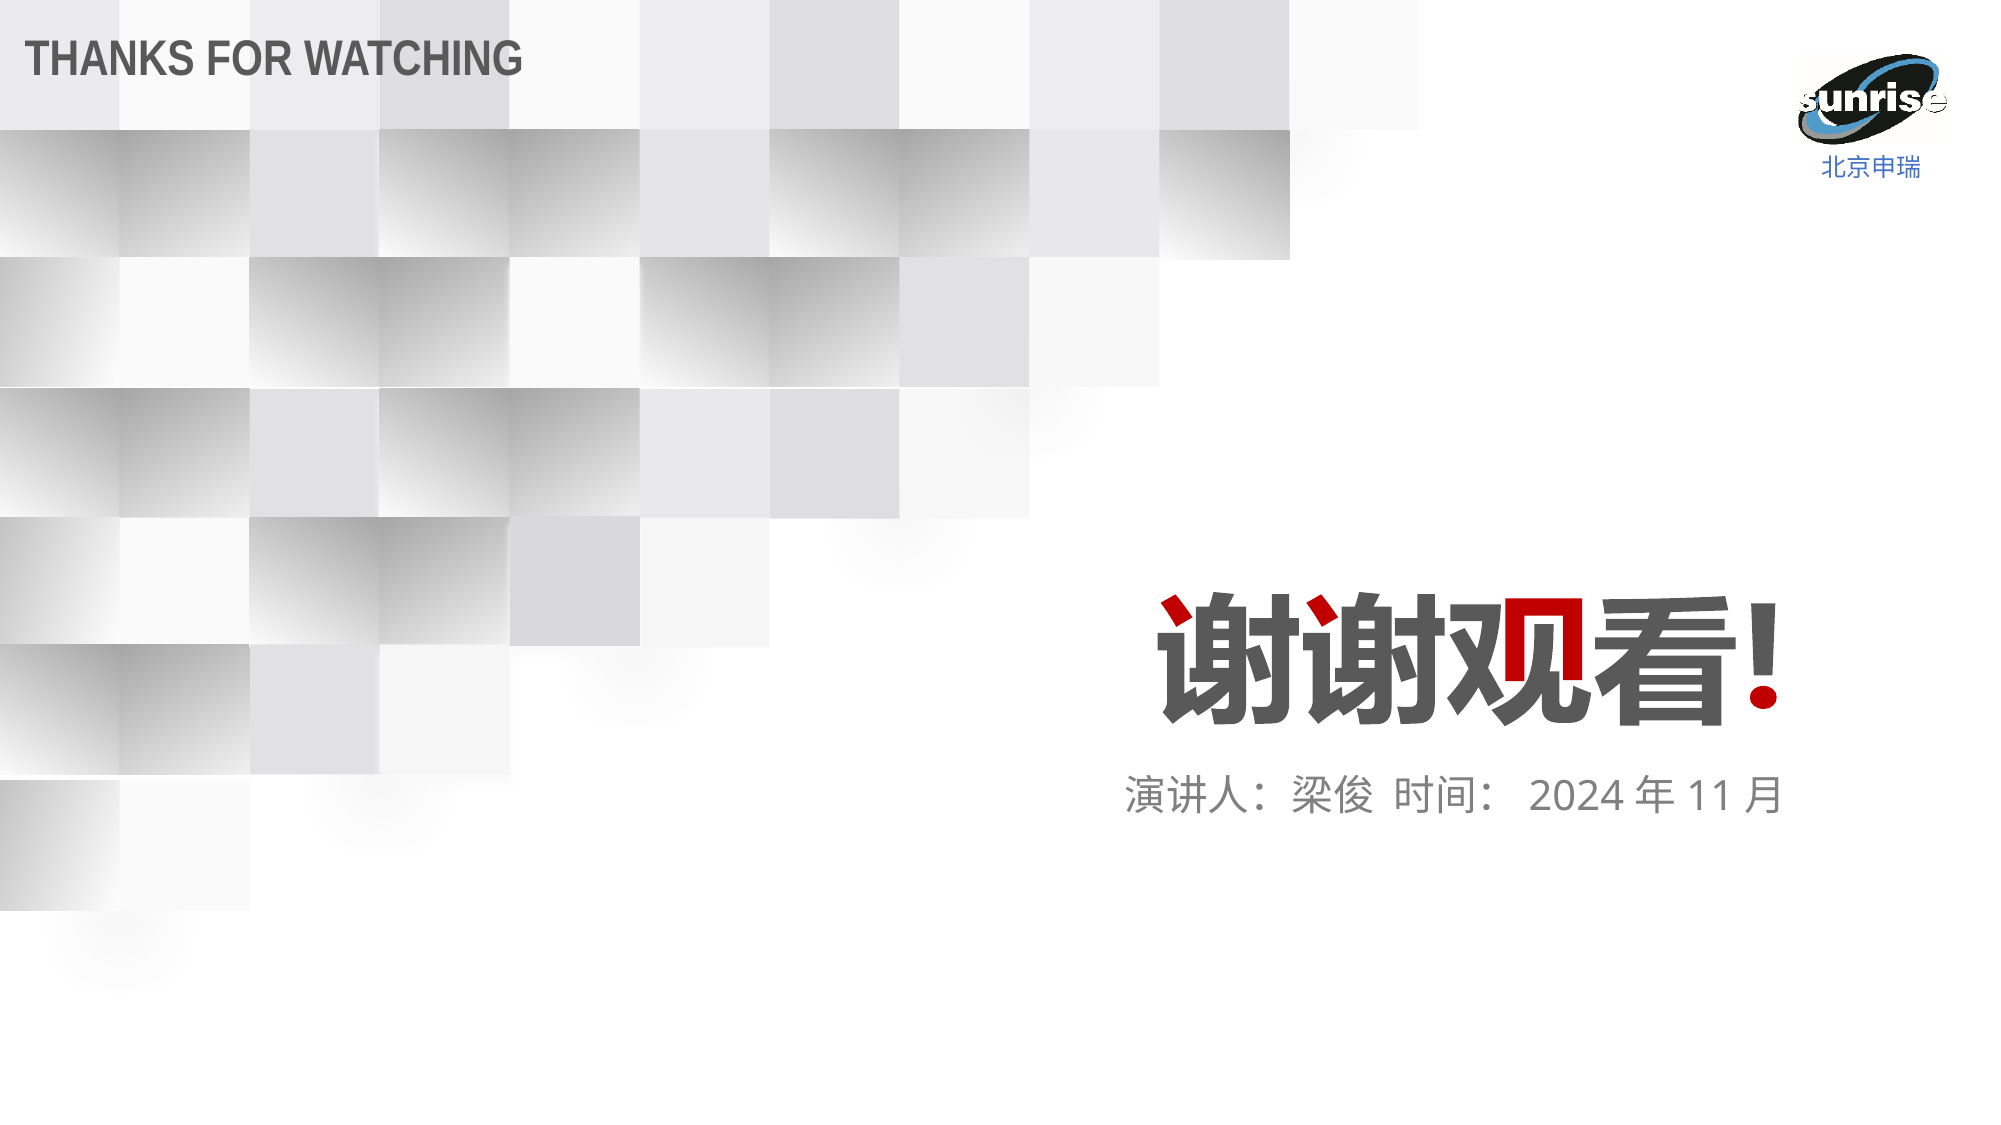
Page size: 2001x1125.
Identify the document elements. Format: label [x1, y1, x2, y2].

text_box [0, 0, 1500, 1020]
text_box [1109, 591, 1808, 878]
picture [1796, 54, 1947, 145]
